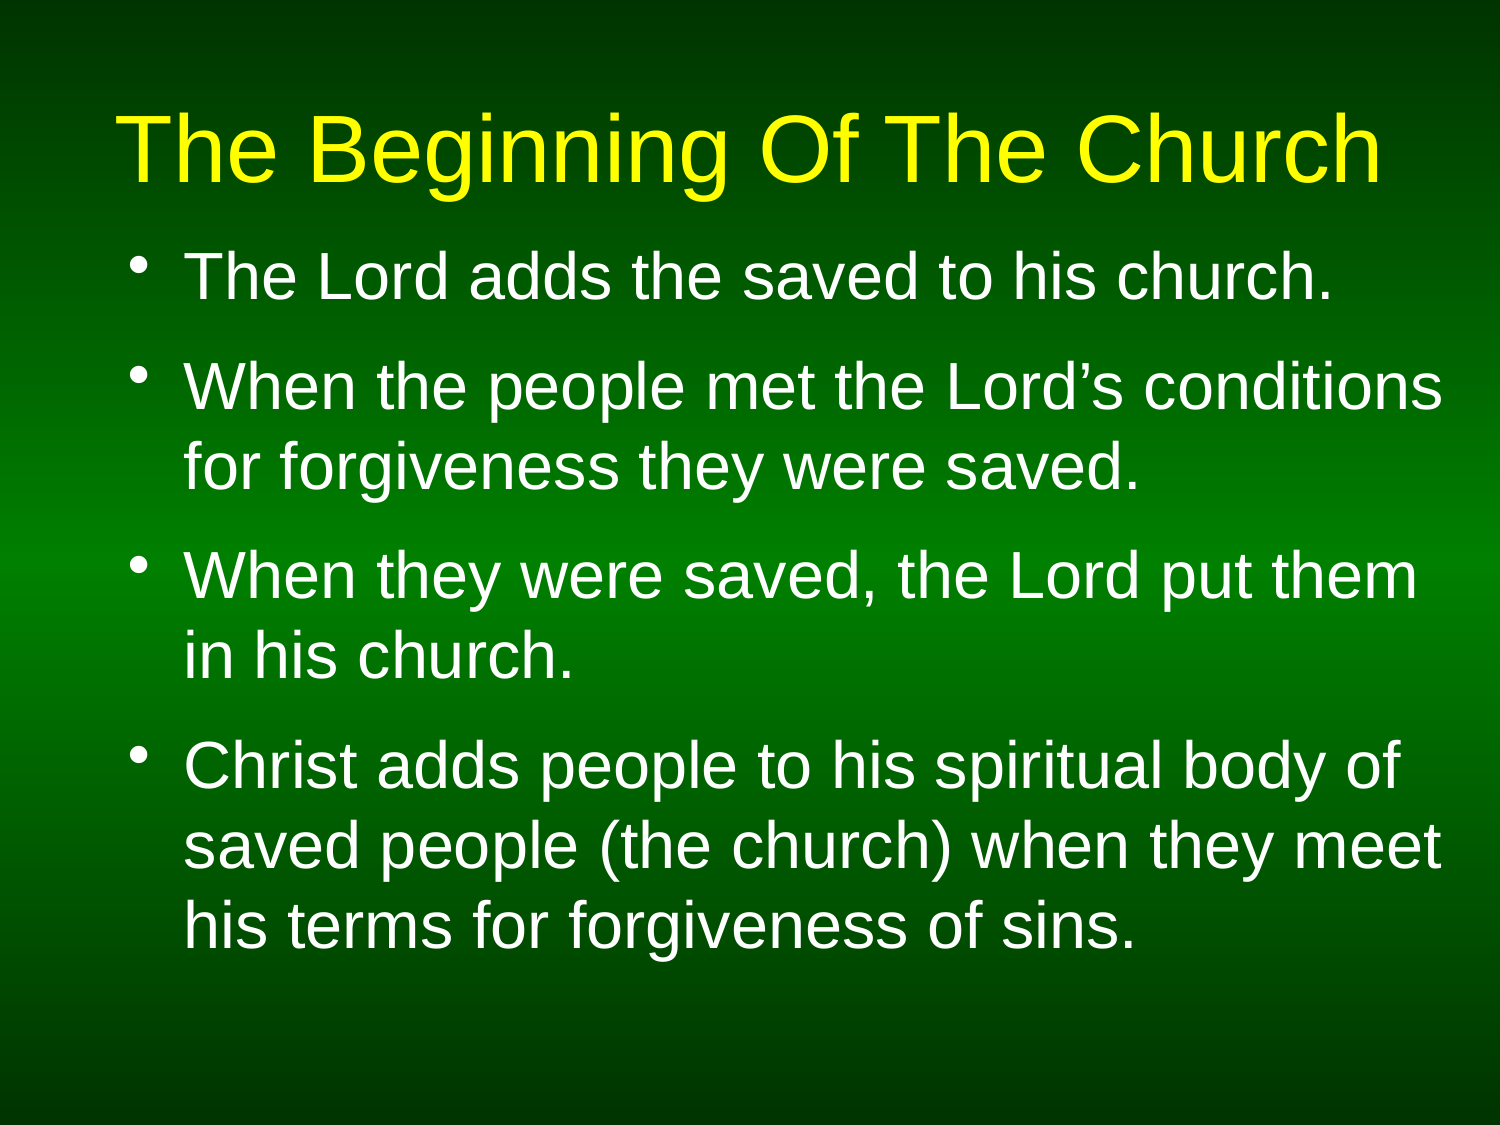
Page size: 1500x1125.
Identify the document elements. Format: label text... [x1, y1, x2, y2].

title The Beginning Of The Church [37, 50, 1463, 238]
list The Lord adds the saved to his church. When the people met the Lord’s conditions for forgiveness they were saved. When they were saved, the Lord put them in his church. Christ adds people to his spiritual body of saved people (the church) when they meet his terms for forgiveness of sins. [112, 224, 1463, 1125]
